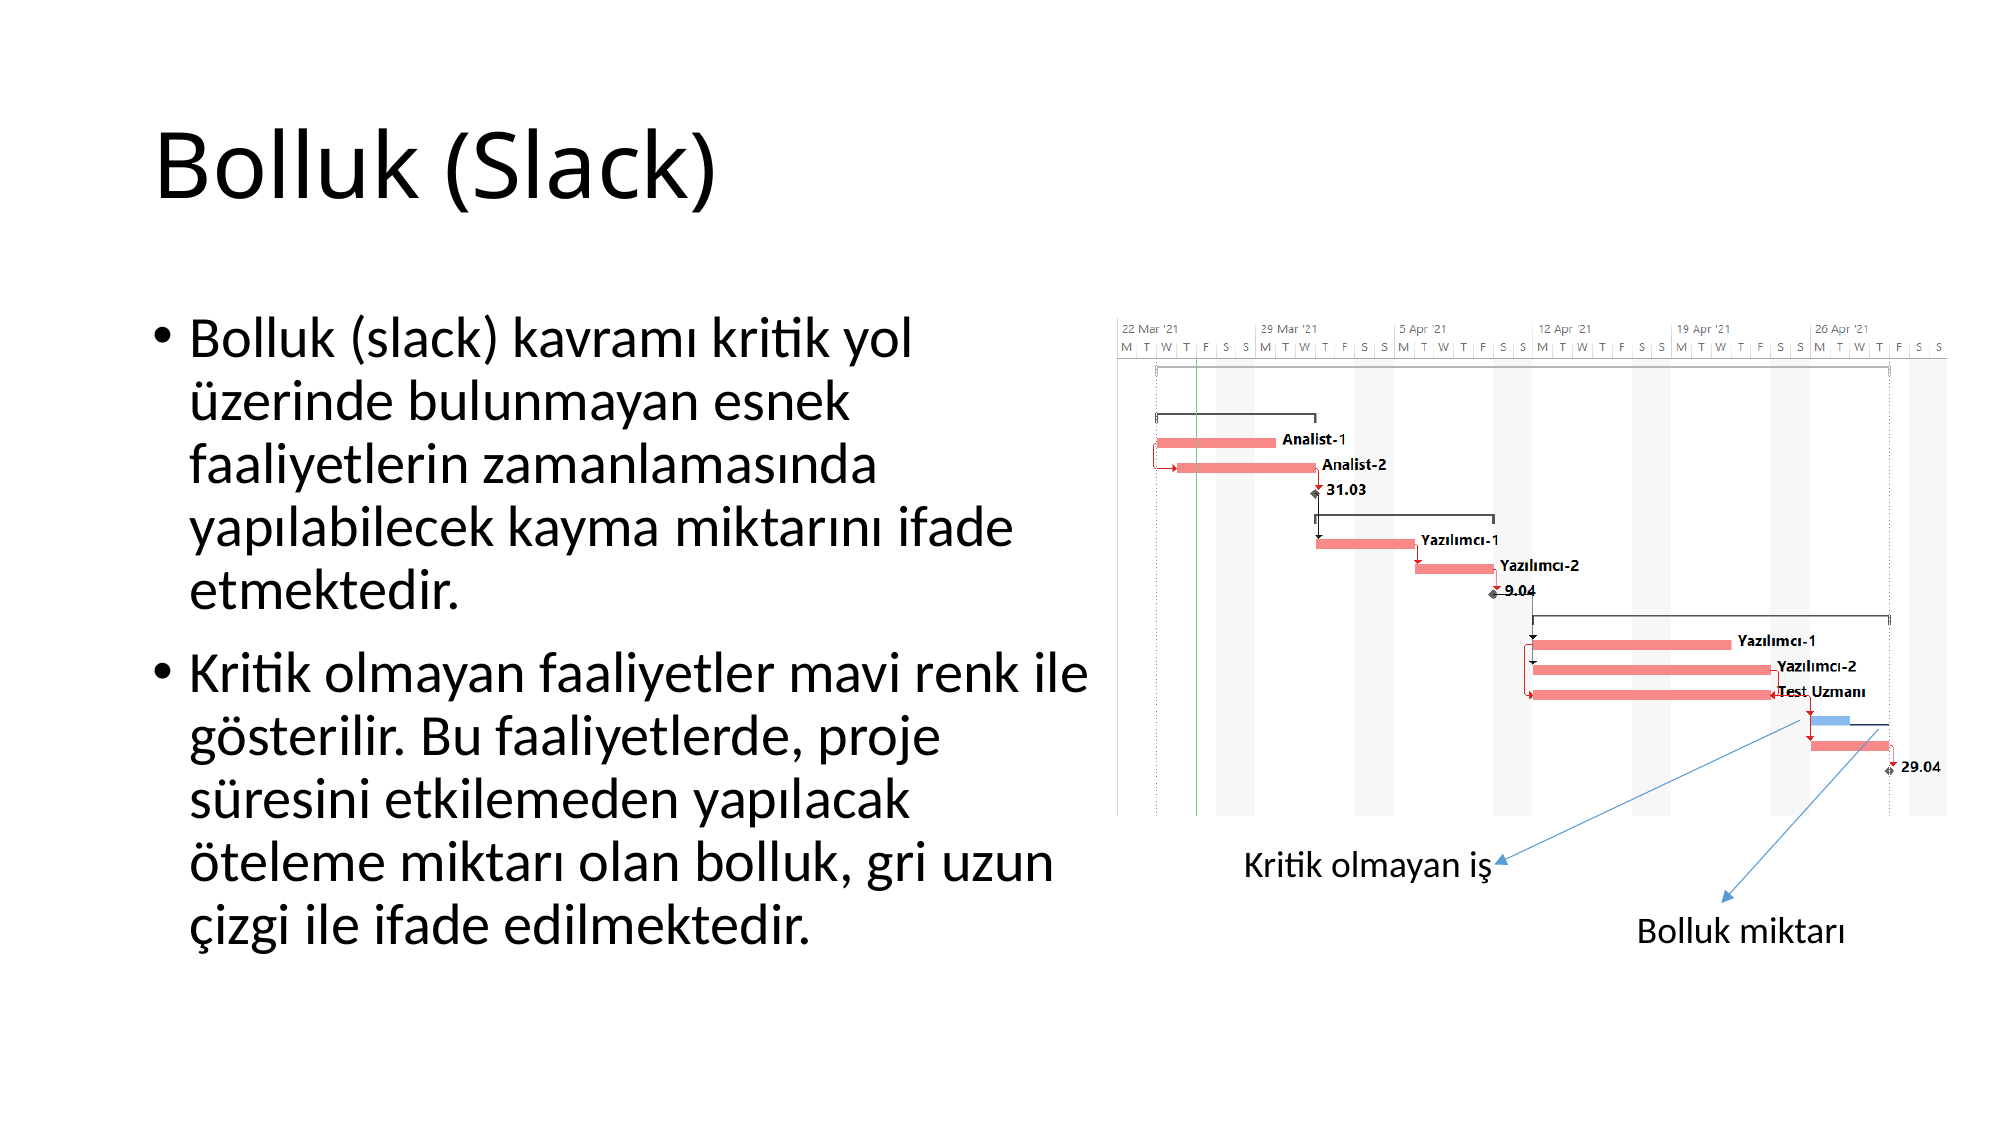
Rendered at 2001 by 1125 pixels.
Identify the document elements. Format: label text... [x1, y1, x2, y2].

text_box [1721, 729, 1879, 904]
picture [1116, 316, 1948, 817]
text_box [1494, 720, 1800, 865]
title Bolluk (Slack) [137, 59, 1863, 278]
list Bolluk (slack) kavramı kritik yol üzerinde bulunmayan esnek faaliyetlerin zamanlamasında yapılabilecek kayma miktarını ifade etmektedir. Kritik olmayan faaliyetler mavi renk ile gösterilir. Bu faaliyetlerde, proje süresini etkilemeden yapılacak öteleme miktarı olan bolluk, gri uzun çizgi ile ifade edilmektedir. [137, 299, 1117, 1014]
text_box Kritik olmayan iş [1229, 833, 1508, 893]
text_box Bolluk miktarı [1622, 898, 1862, 959]
